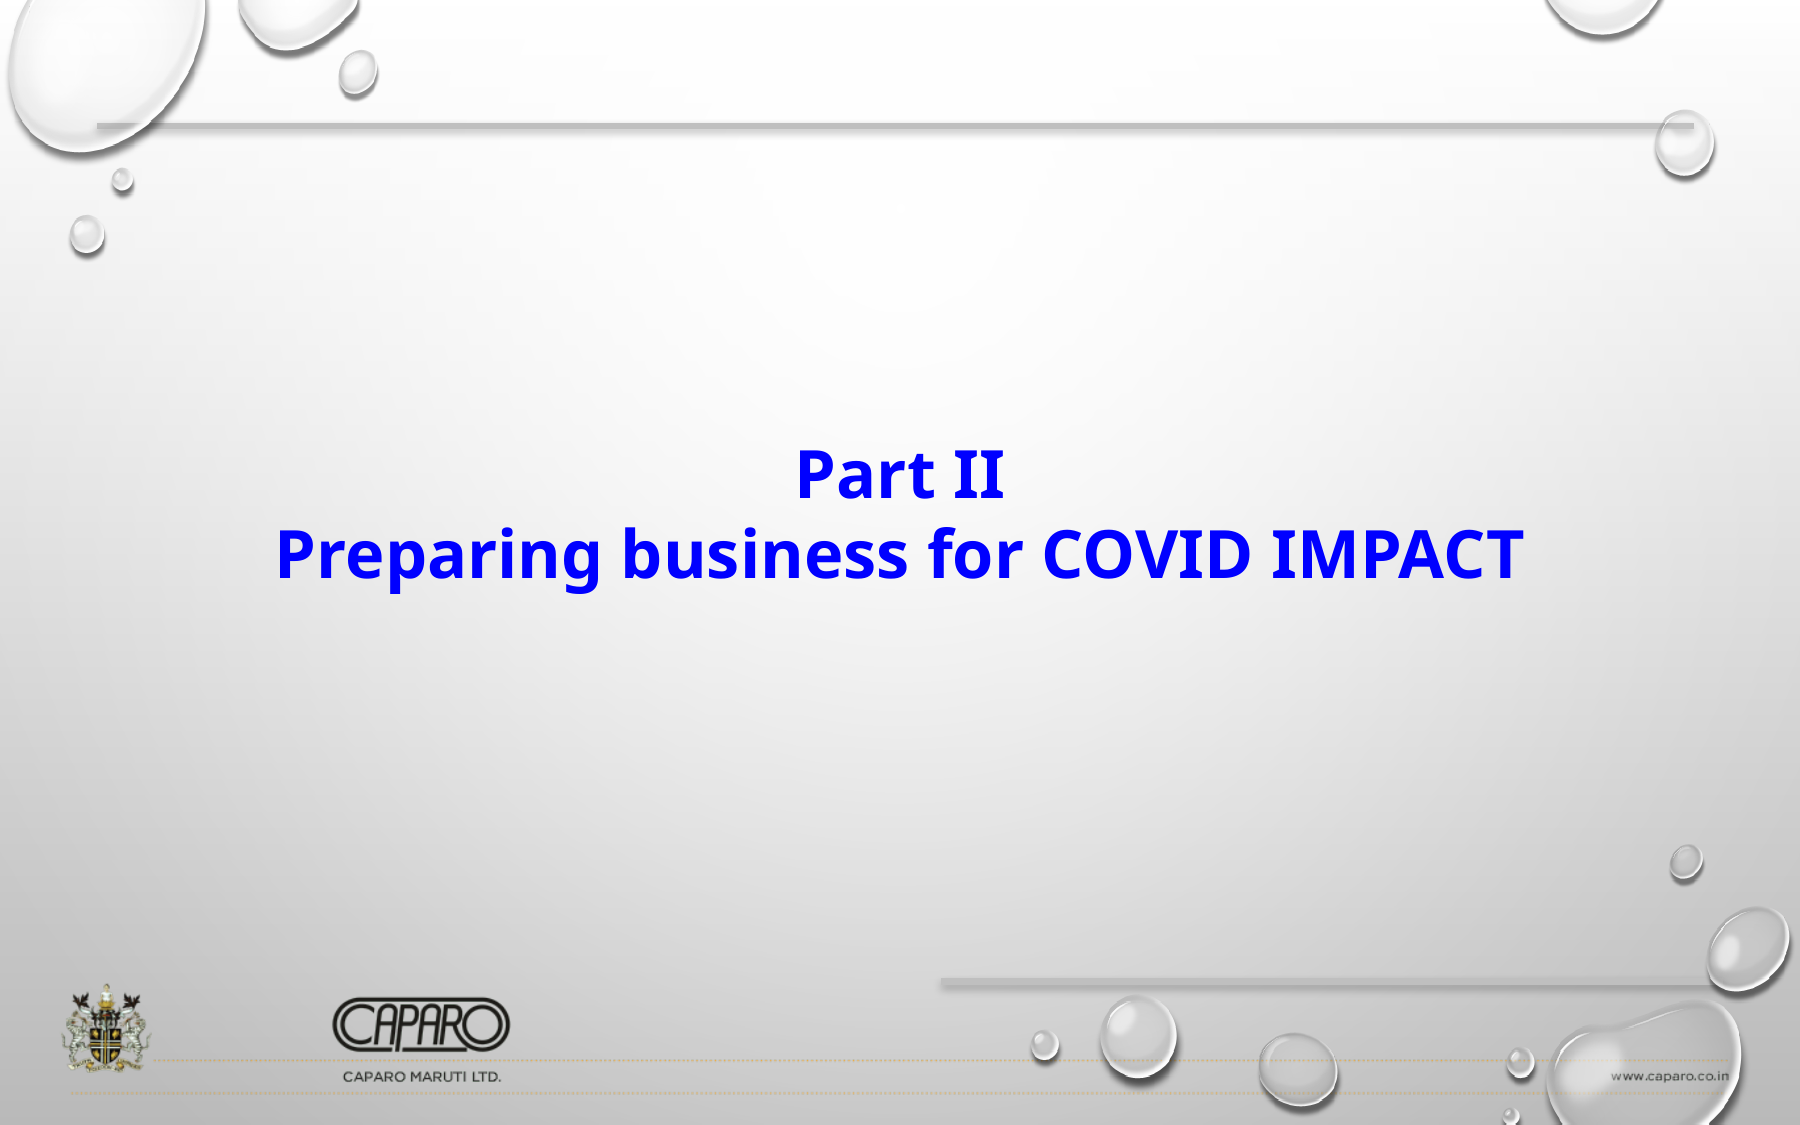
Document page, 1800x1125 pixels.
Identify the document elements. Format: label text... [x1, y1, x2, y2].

picture [0, 0, 1800, 1125]
text_box Part II Preparing business for COVID IMPACT [259, 424, 1541, 600]
